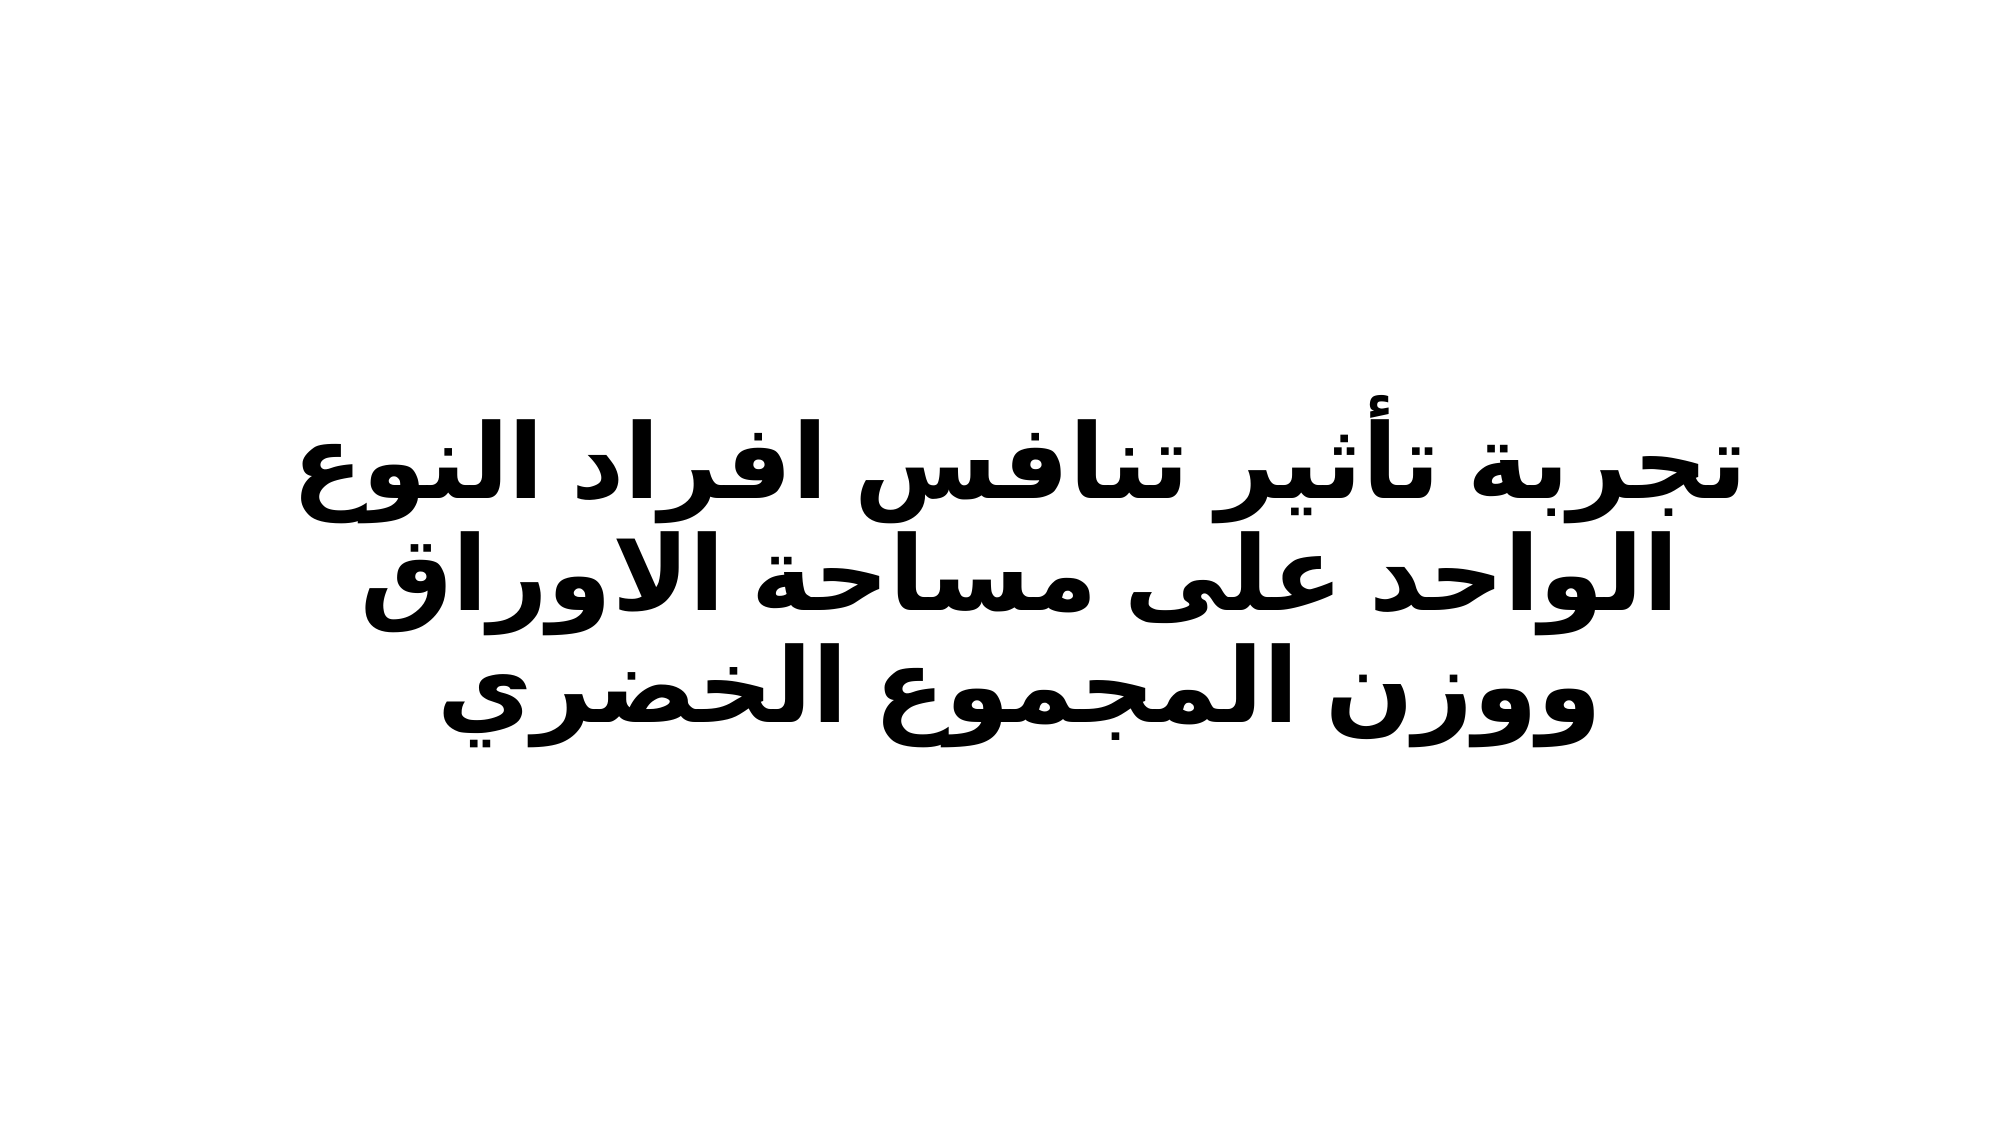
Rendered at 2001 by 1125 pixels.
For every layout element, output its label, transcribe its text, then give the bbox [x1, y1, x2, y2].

title تجربة تأثير تنافس افراد النوع الواحد على مساحة الاوراق ووزن المجموع الخضري [270, 361, 1771, 753]
